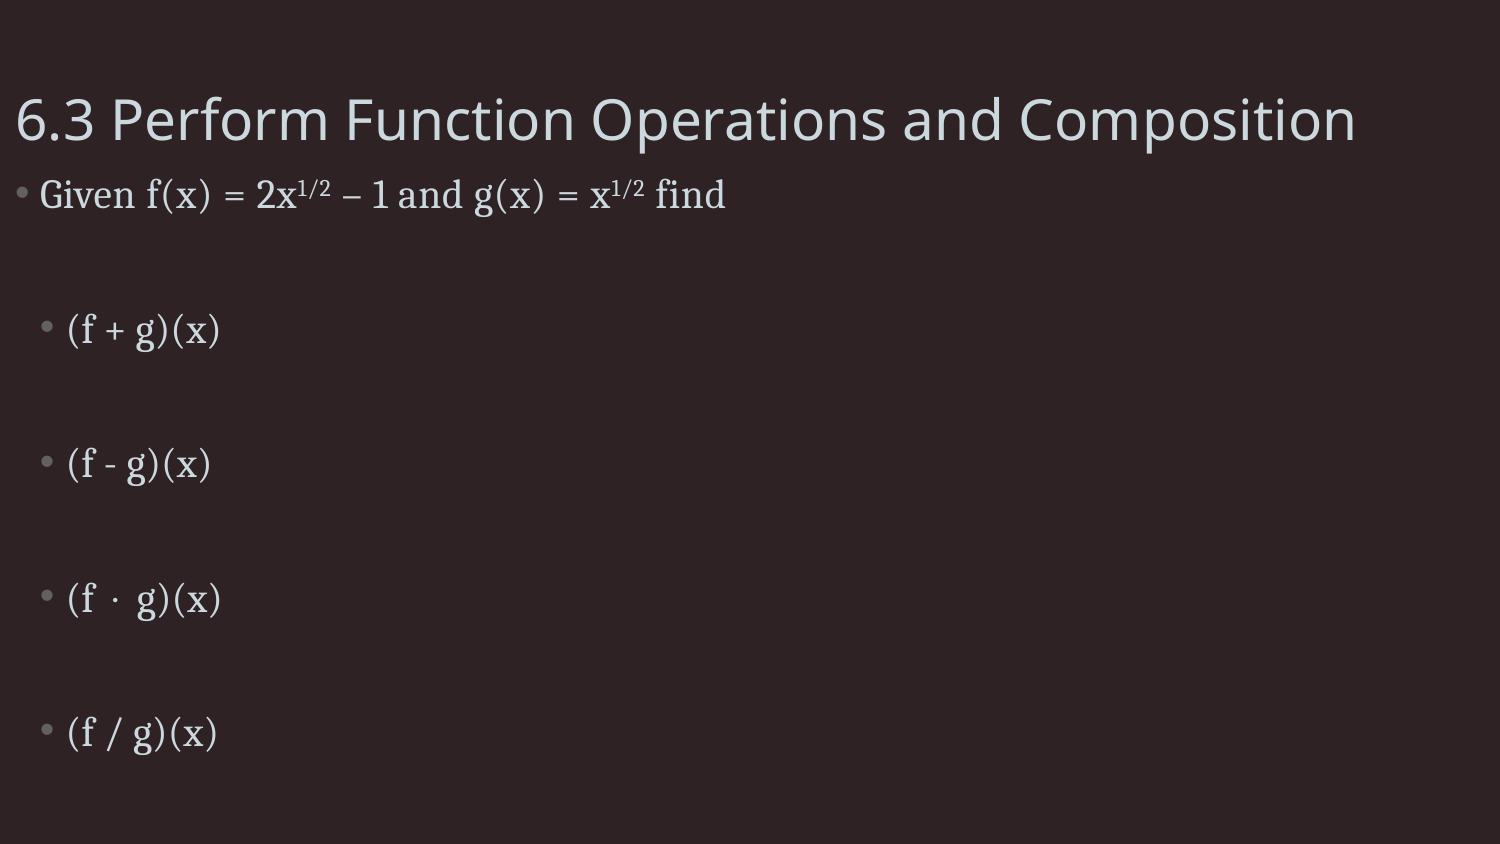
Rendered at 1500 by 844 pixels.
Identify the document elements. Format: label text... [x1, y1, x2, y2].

title 6.3 Perform Function Operations and Composition [0, 28, 1500, 159]
list Given f(x) = 2x1/2 – 1 and g(x) = x1/2 find (f + g)(x) (f - g)(x) (f  g)(x) (f / g)(x) [0, 159, 1500, 768]
